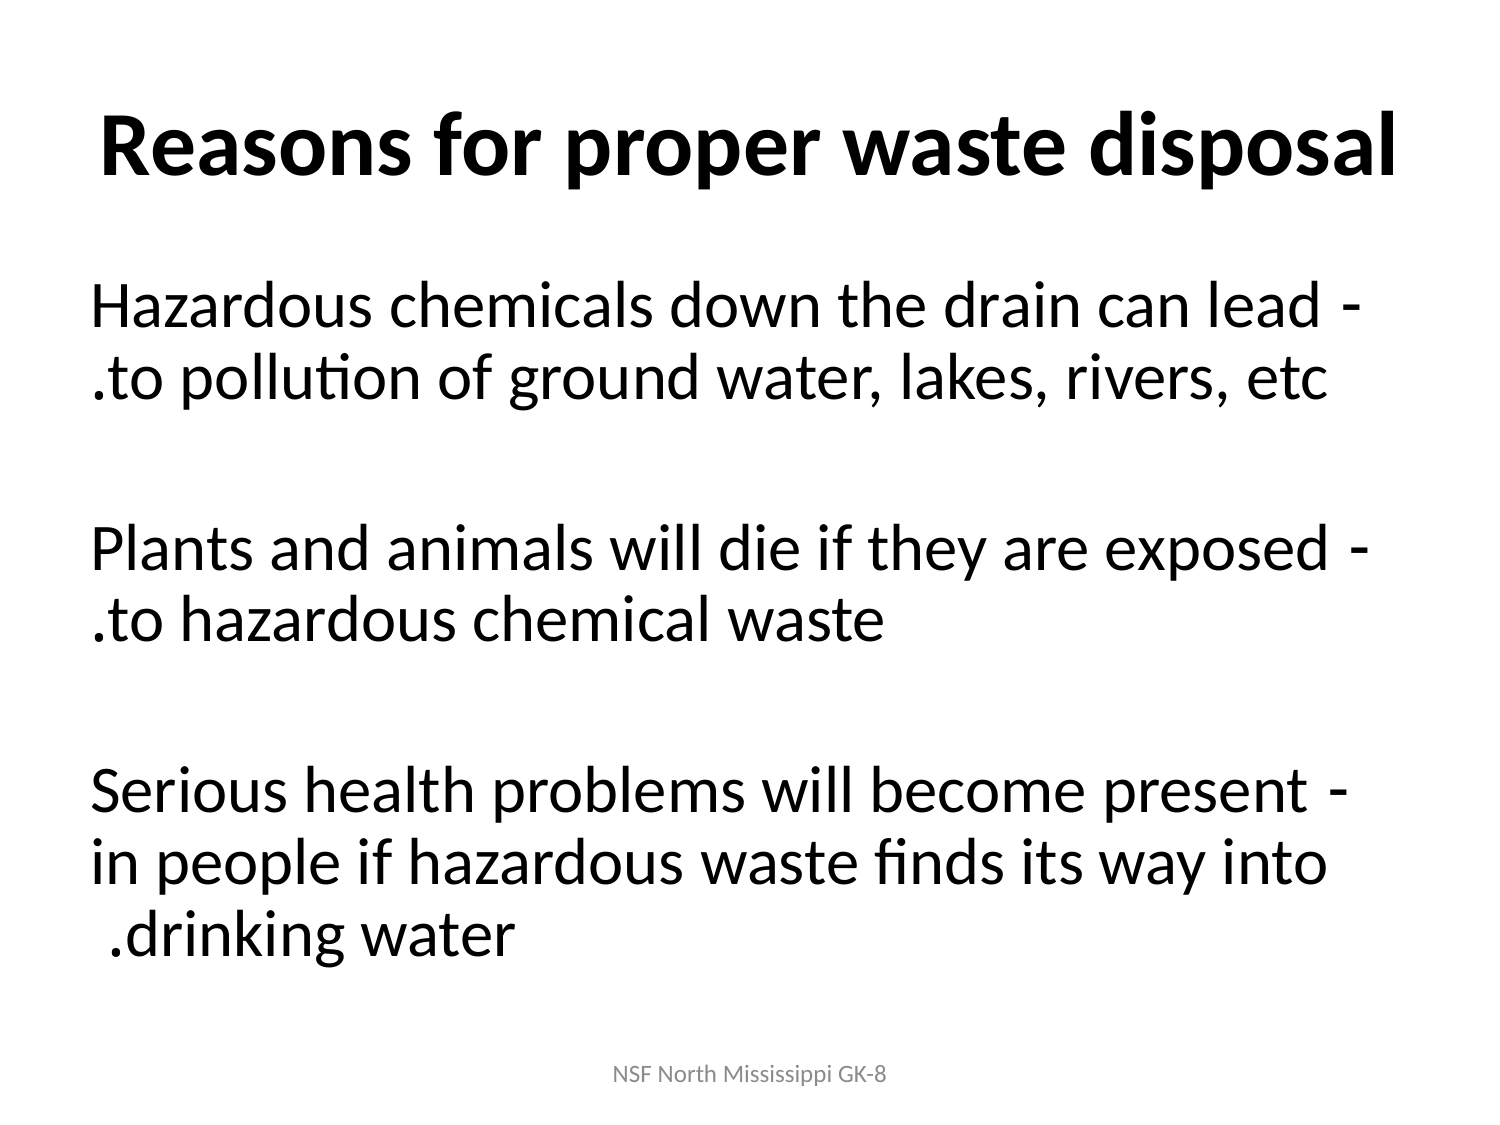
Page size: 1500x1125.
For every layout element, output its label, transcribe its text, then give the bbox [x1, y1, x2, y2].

title Reasons for proper waste disposal [75, 45, 1425, 233]
footer NSF North Mississippi GK-8 [512, 1042, 988, 1103]
list - Hazardous chemicals down the drain can lead to pollution of ground water, lakes, rivers, etc. - Plants and animals will die if they are exposed to hazardous chemical waste. - Serious health problems will become present in people if hazardous waste finds its way into drinking water. [75, 262, 1425, 1005]
